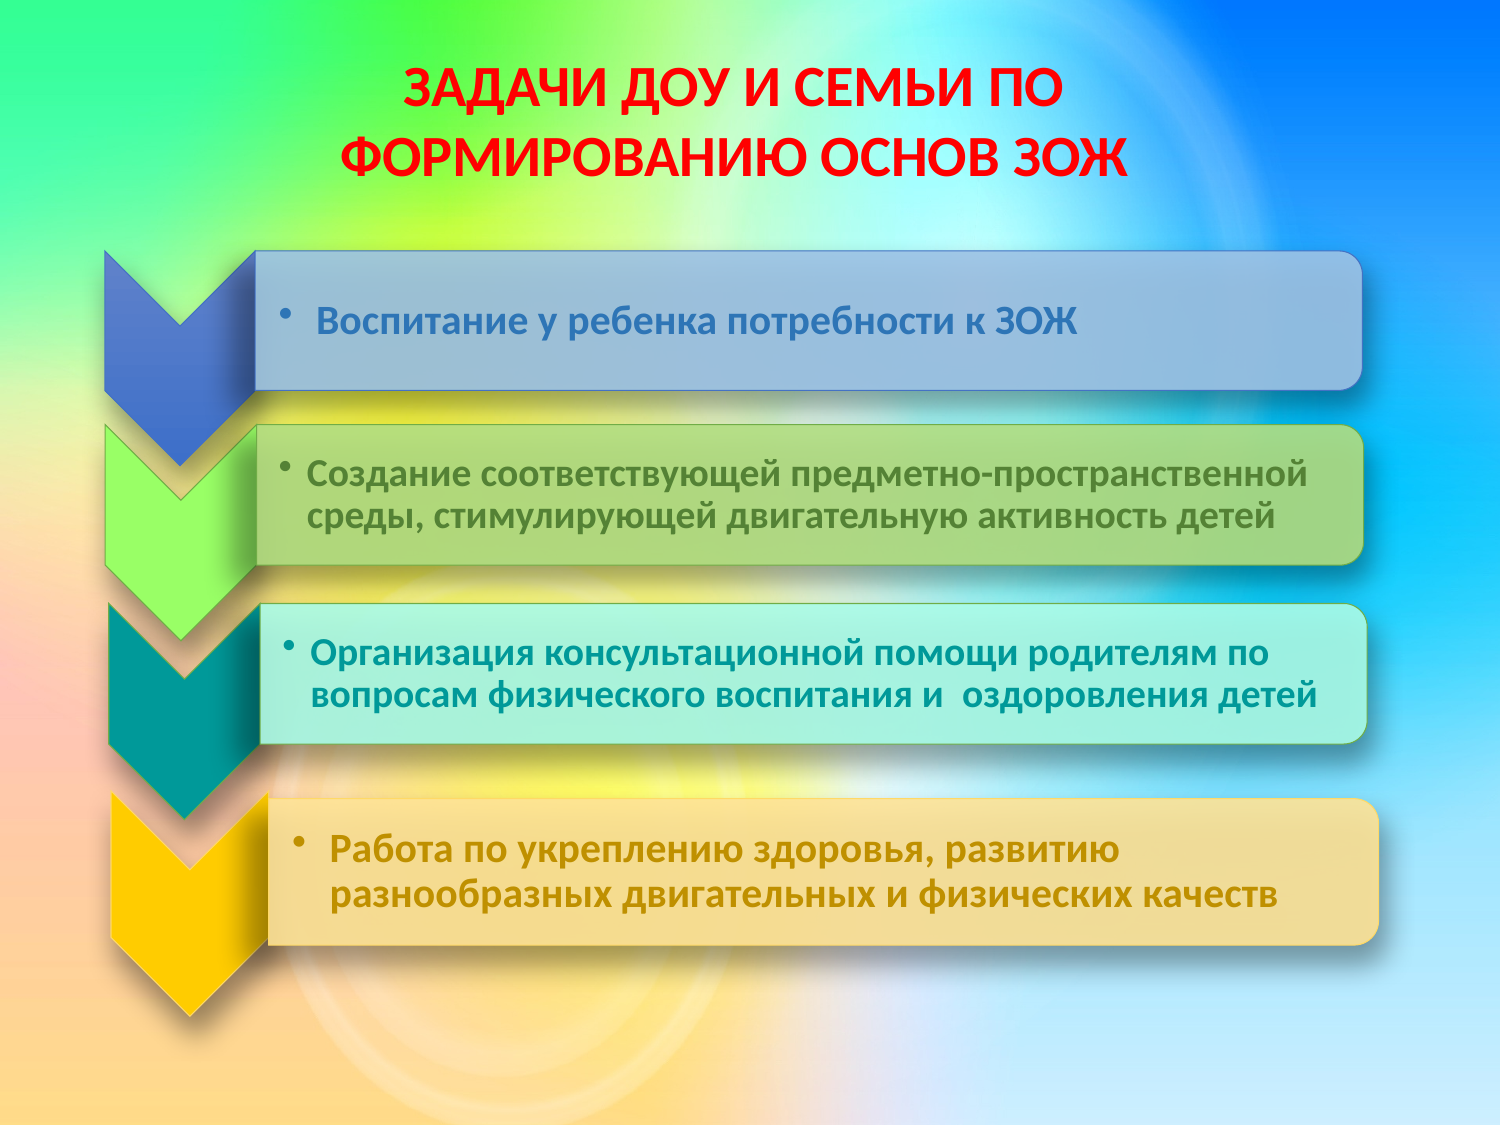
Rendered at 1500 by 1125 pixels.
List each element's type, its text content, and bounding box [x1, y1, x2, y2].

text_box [108, 603, 1368, 820]
text_box Задачи ДОУ и СЕМЬИ по формированию основ ЗОЖ [304, 40, 1164, 196]
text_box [104, 250, 1363, 466]
picture [0, 0, 1500, 1125]
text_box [105, 424, 1364, 641]
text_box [110, 790, 1379, 1017]
